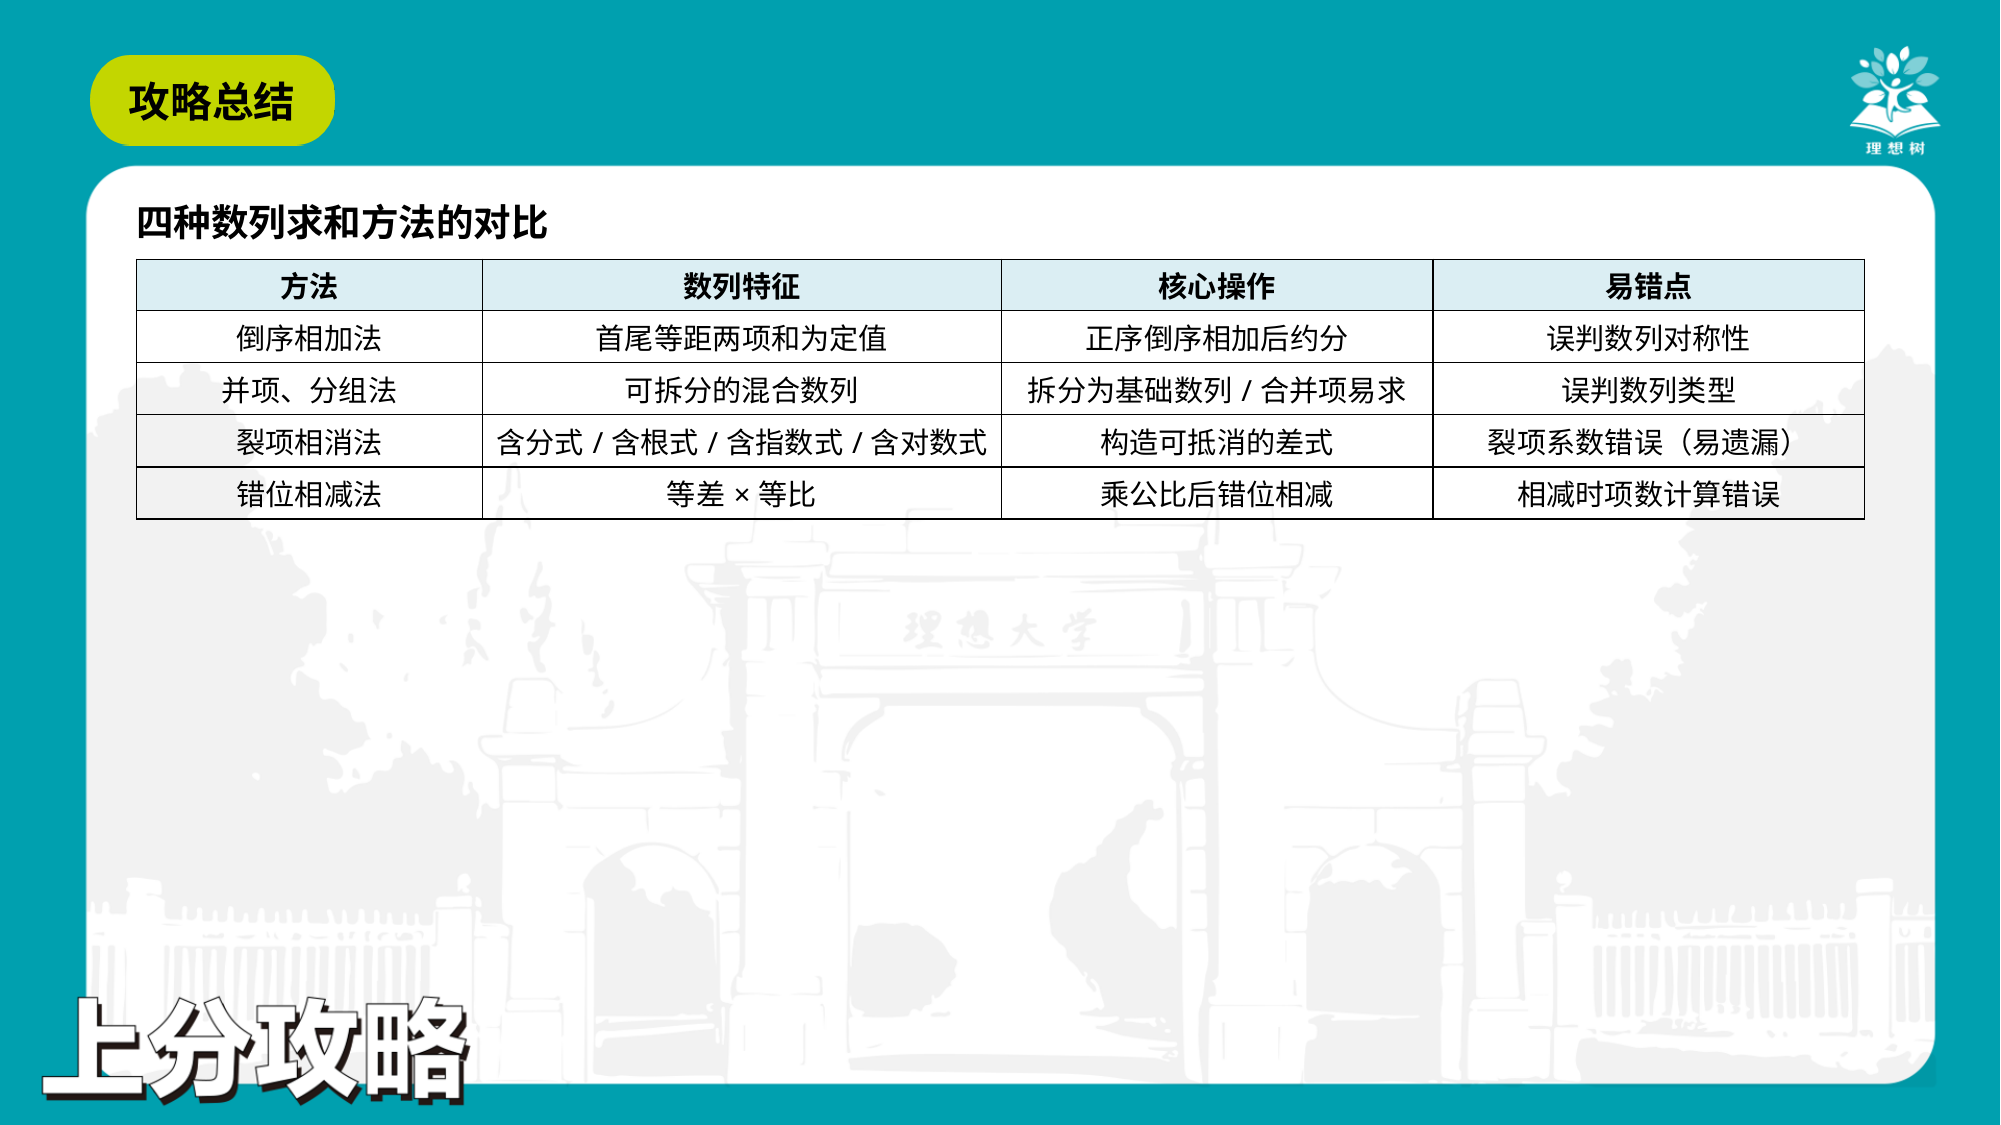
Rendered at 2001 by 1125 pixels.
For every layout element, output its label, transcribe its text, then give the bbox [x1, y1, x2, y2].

table_cell 乘公比后错位相减 [1002, 468, 1432, 518]
table_cell 并项、分组法 [137, 363, 482, 414]
table_cell 相减时项数计算错误 [1434, 468, 1864, 518]
table_cell 首尾等距两项和为定值 [483, 311, 1001, 362]
table_cell 误判数列对称性 [1434, 311, 1864, 362]
table_cell 正序倒序相加后约分 [1002, 311, 1432, 362]
table_cell 可拆分的混合数列 [483, 363, 1001, 414]
table_cell 拆分为基础数列/合并项易求 [1002, 363, 1432, 414]
table_header 核心操作 [1002, 260, 1432, 310]
table_cell 裂项系数错误（易遗漏） [1434, 415, 1864, 466]
table_cell 裂项相消法 [137, 415, 482, 466]
table_cell 错位相减法 [137, 468, 482, 518]
table_header 易错点 [1434, 260, 1864, 310]
table_cell 误判数列类型 [1434, 363, 1864, 414]
table_cell 构造可抵消的差式 [1002, 415, 1432, 466]
text_box 四种数列求和方法的对比 [136, 177, 1865, 237]
table_header 方法 [137, 260, 482, 310]
table_cell 含分式/含根式/含指数式/含对数式 [483, 415, 1001, 466]
table_header 数列特征 [483, 260, 1001, 310]
table_cell 等差×等比 [483, 468, 1001, 518]
table_cell 倒序相加法 [137, 311, 482, 362]
picture [0, 0, 2000, 1125]
